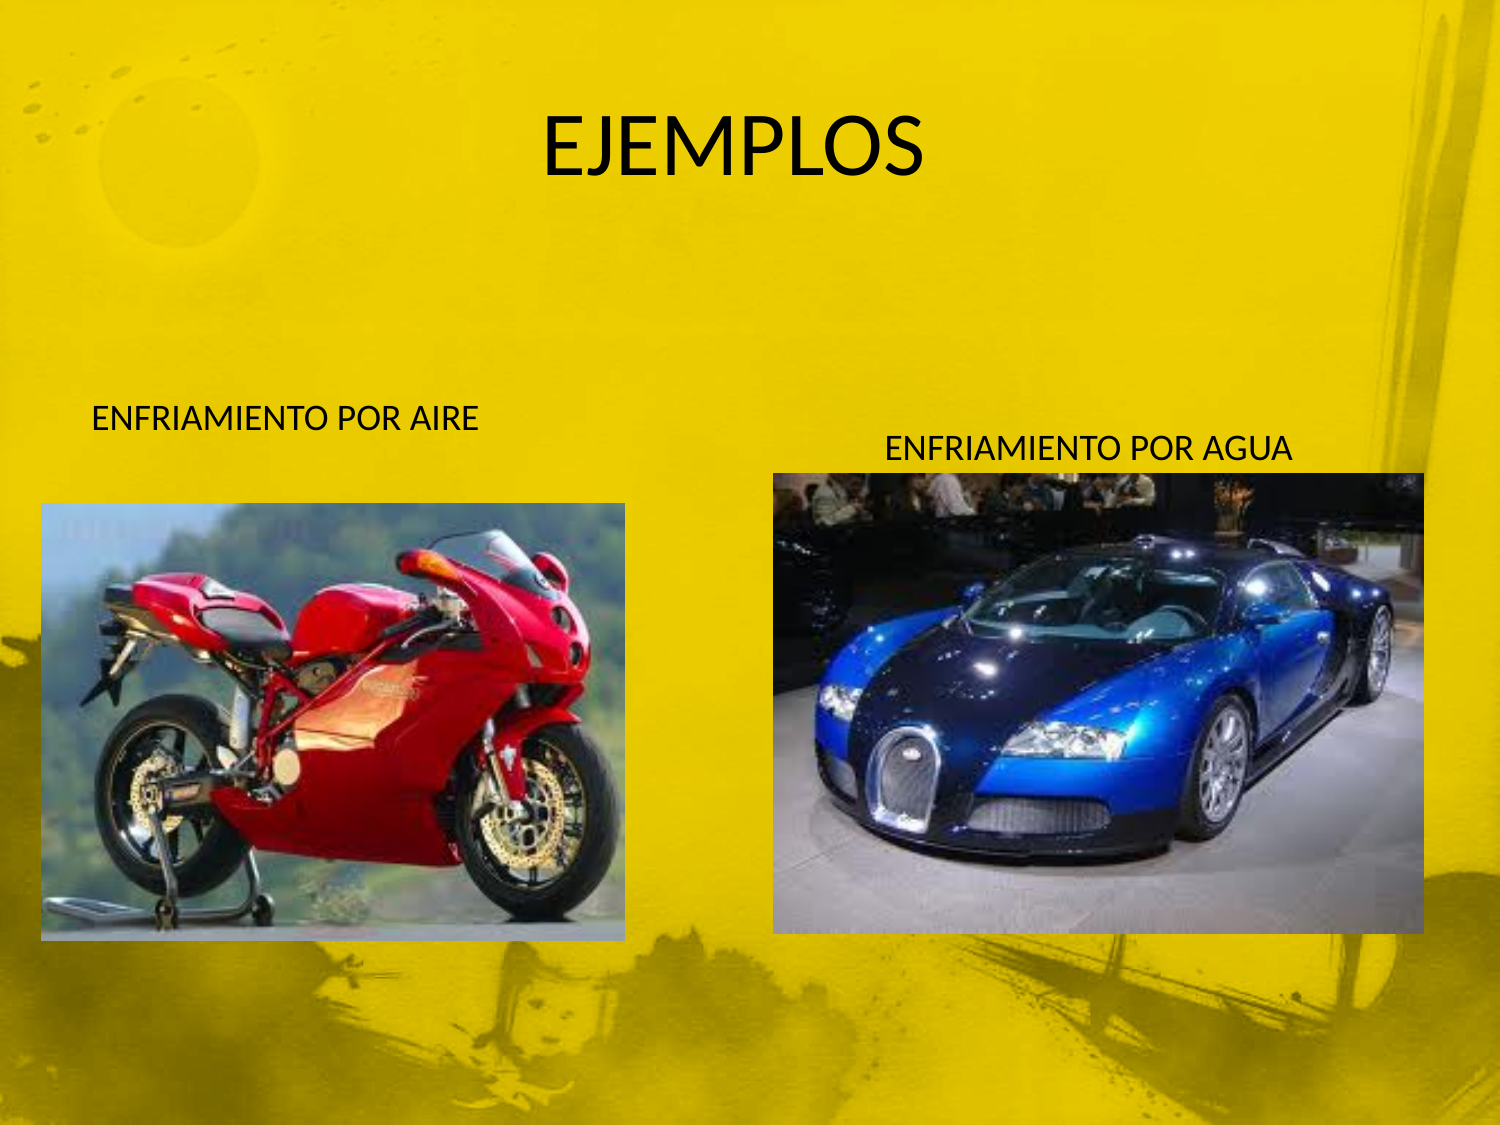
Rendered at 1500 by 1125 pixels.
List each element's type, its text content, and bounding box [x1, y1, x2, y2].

picture [40, 503, 625, 941]
text_box ENFRIAMIENTO POR AGUA [869, 415, 1309, 466]
title EJEMPLOS [17, 45, 1471, 233]
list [773, 473, 1424, 935]
text_box ENFRIAMIENTO POR AIRE [76, 385, 597, 445]
